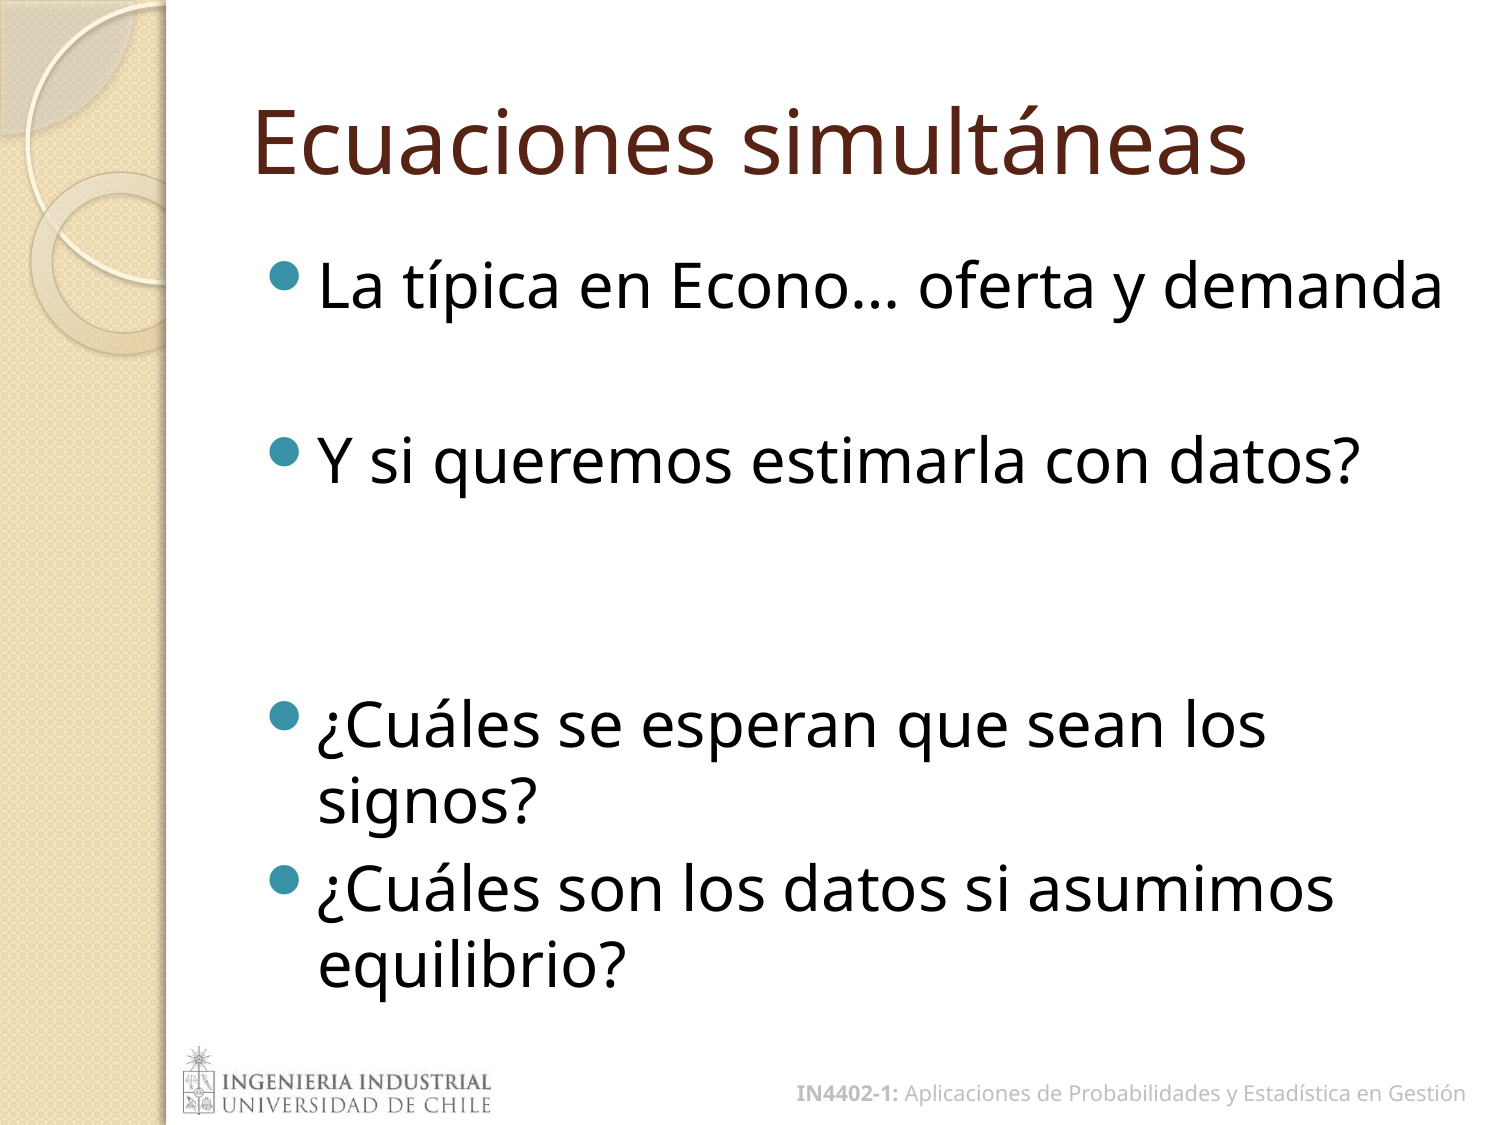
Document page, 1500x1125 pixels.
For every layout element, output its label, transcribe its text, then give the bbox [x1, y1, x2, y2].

picture [183, 1046, 491, 1115]
title Ecuaciones simultáneas [235, 45, 1466, 233]
